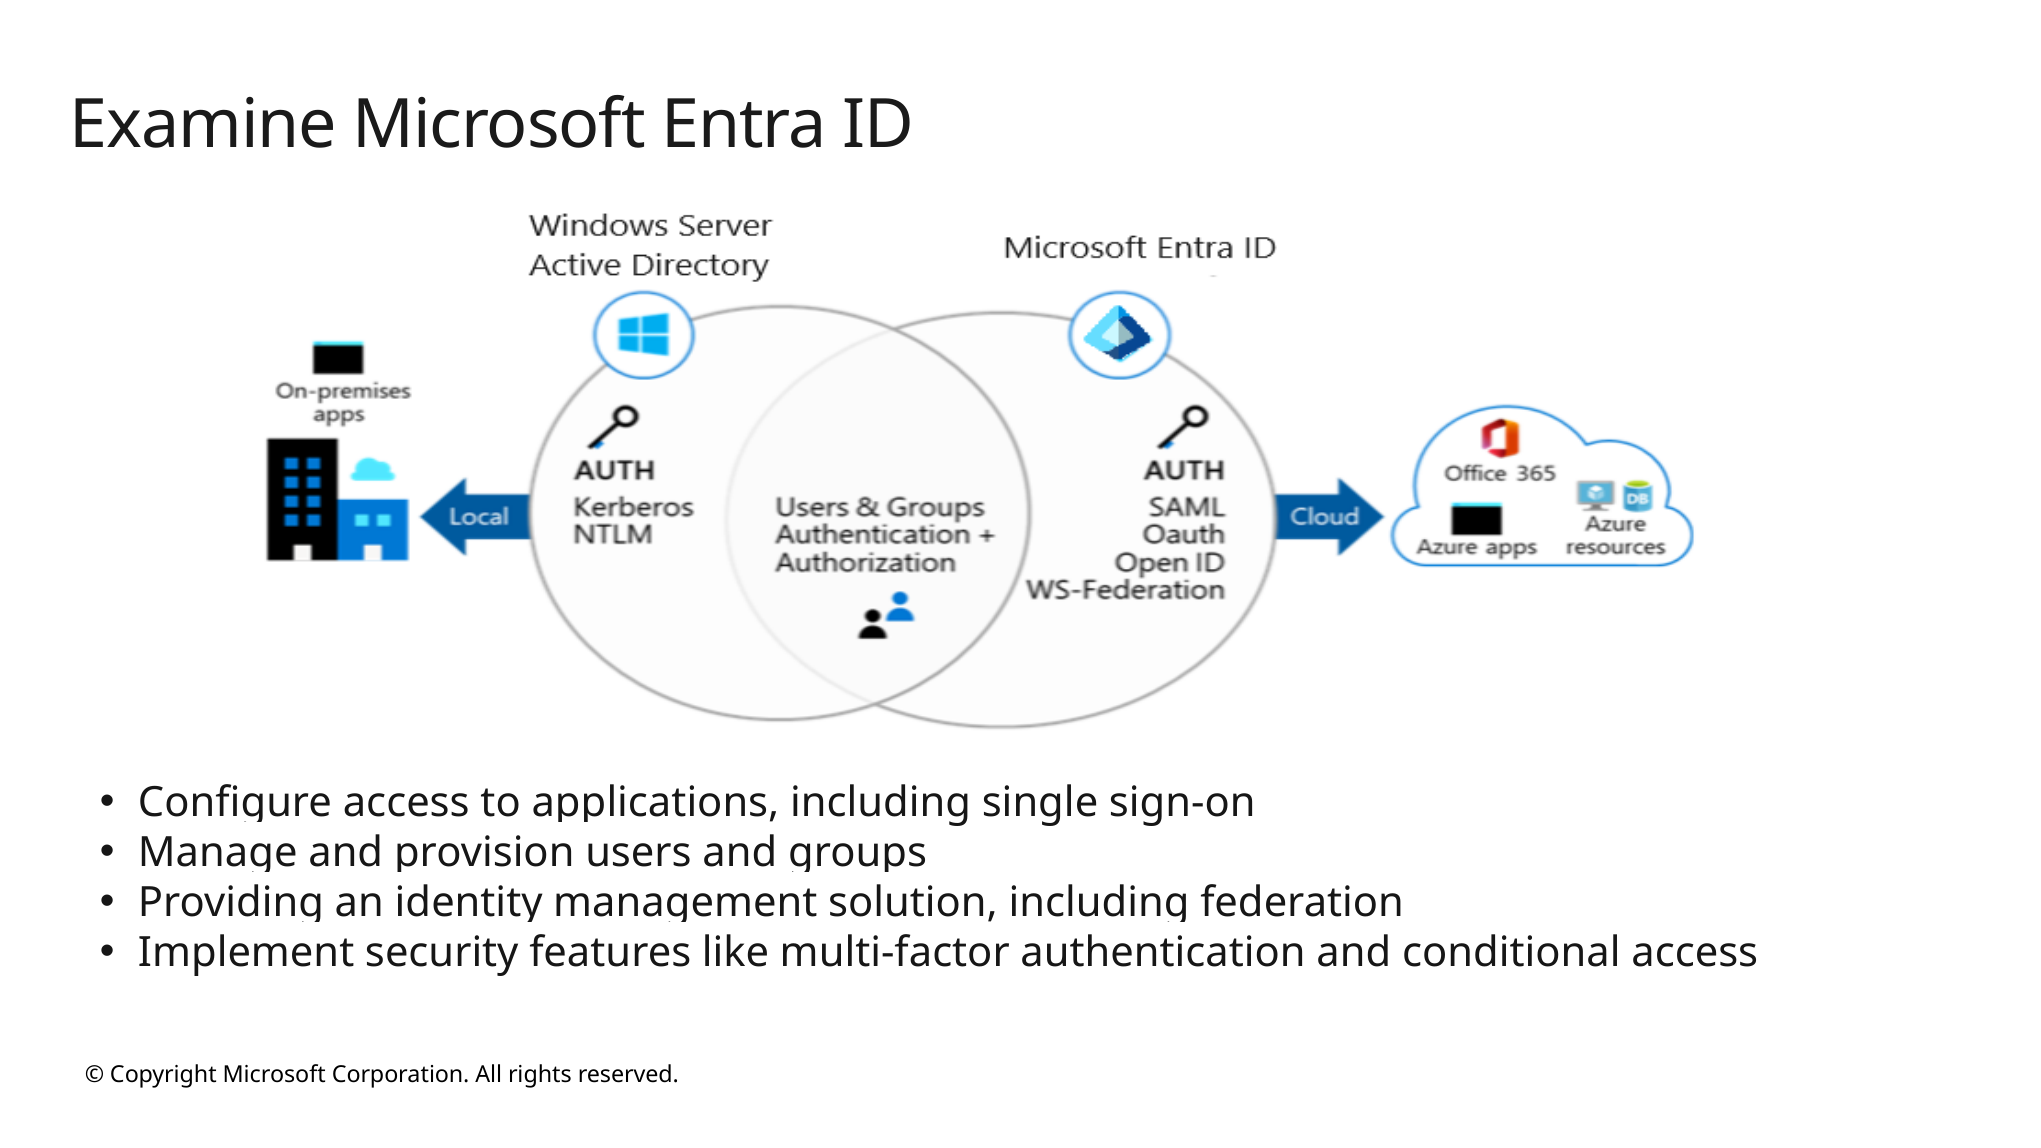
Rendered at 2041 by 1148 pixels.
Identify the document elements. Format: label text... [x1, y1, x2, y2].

text_box Configure access to applications, including single sign-on Manage and provision users and groups Providing an identity management solution, including federation Implement security features like multi-factor authentication and conditional access [69, 716, 1916, 1034]
picture [252, 206, 1705, 734]
title Examine Microsoft Entra ID [70, 73, 1968, 188]
